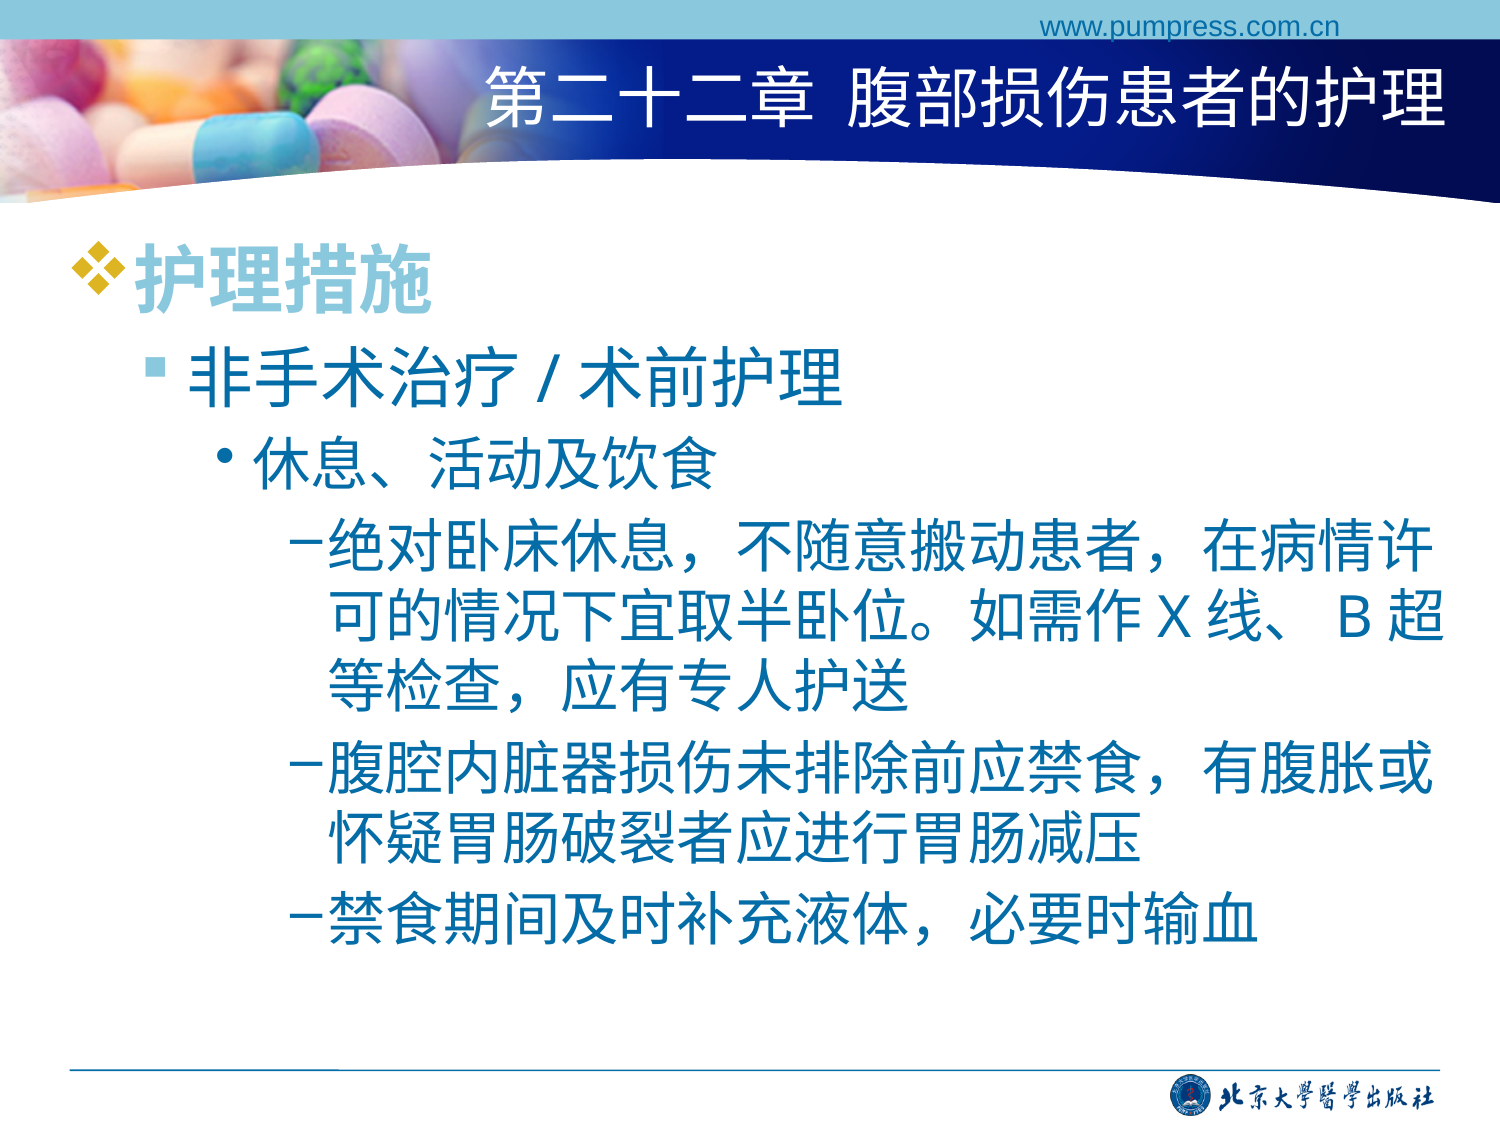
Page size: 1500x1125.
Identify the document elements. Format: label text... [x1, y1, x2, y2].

picture [0, 40, 1500, 203]
list 护理措施 非手术治疗/术前护理 休息、活动及饮食 绝对卧床休息，不随意搬动患者，在病情许可的情况下宜取半卧位。如需作X线、B超等检查，应有专人护送 腹腔内脏器损伤未排除前应禁食，有腹胀或怀疑胃肠破裂者应进行胃肠减压 禁食期间及时补充液体，必要时输血 [49, 224, 1463, 1026]
picture [1170, 1074, 1436, 1118]
title 第二十二章 腹部损伤患者的护理 [137, 49, 1463, 143]
slide_number www.pumpress.com.cn [1025, 0, 1463, 38]
